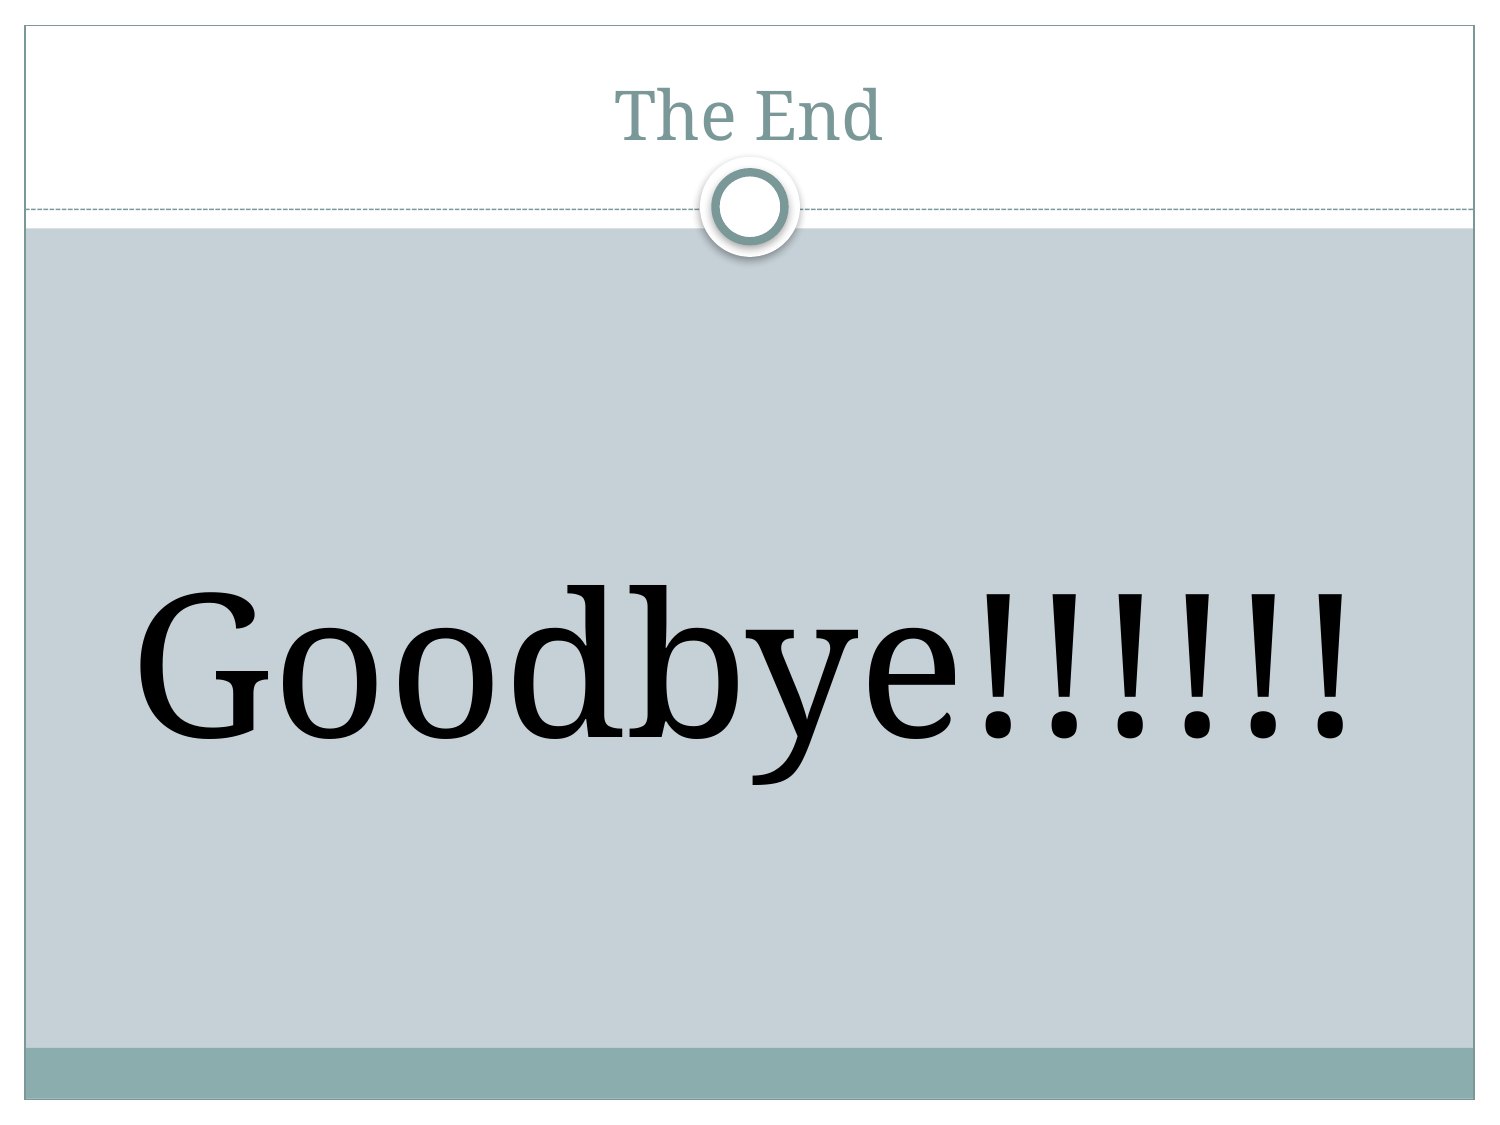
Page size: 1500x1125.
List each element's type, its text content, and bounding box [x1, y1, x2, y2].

title The End [49, 37, 1450, 162]
list Goodbye!!!!!! [49, 250, 1445, 1001]
